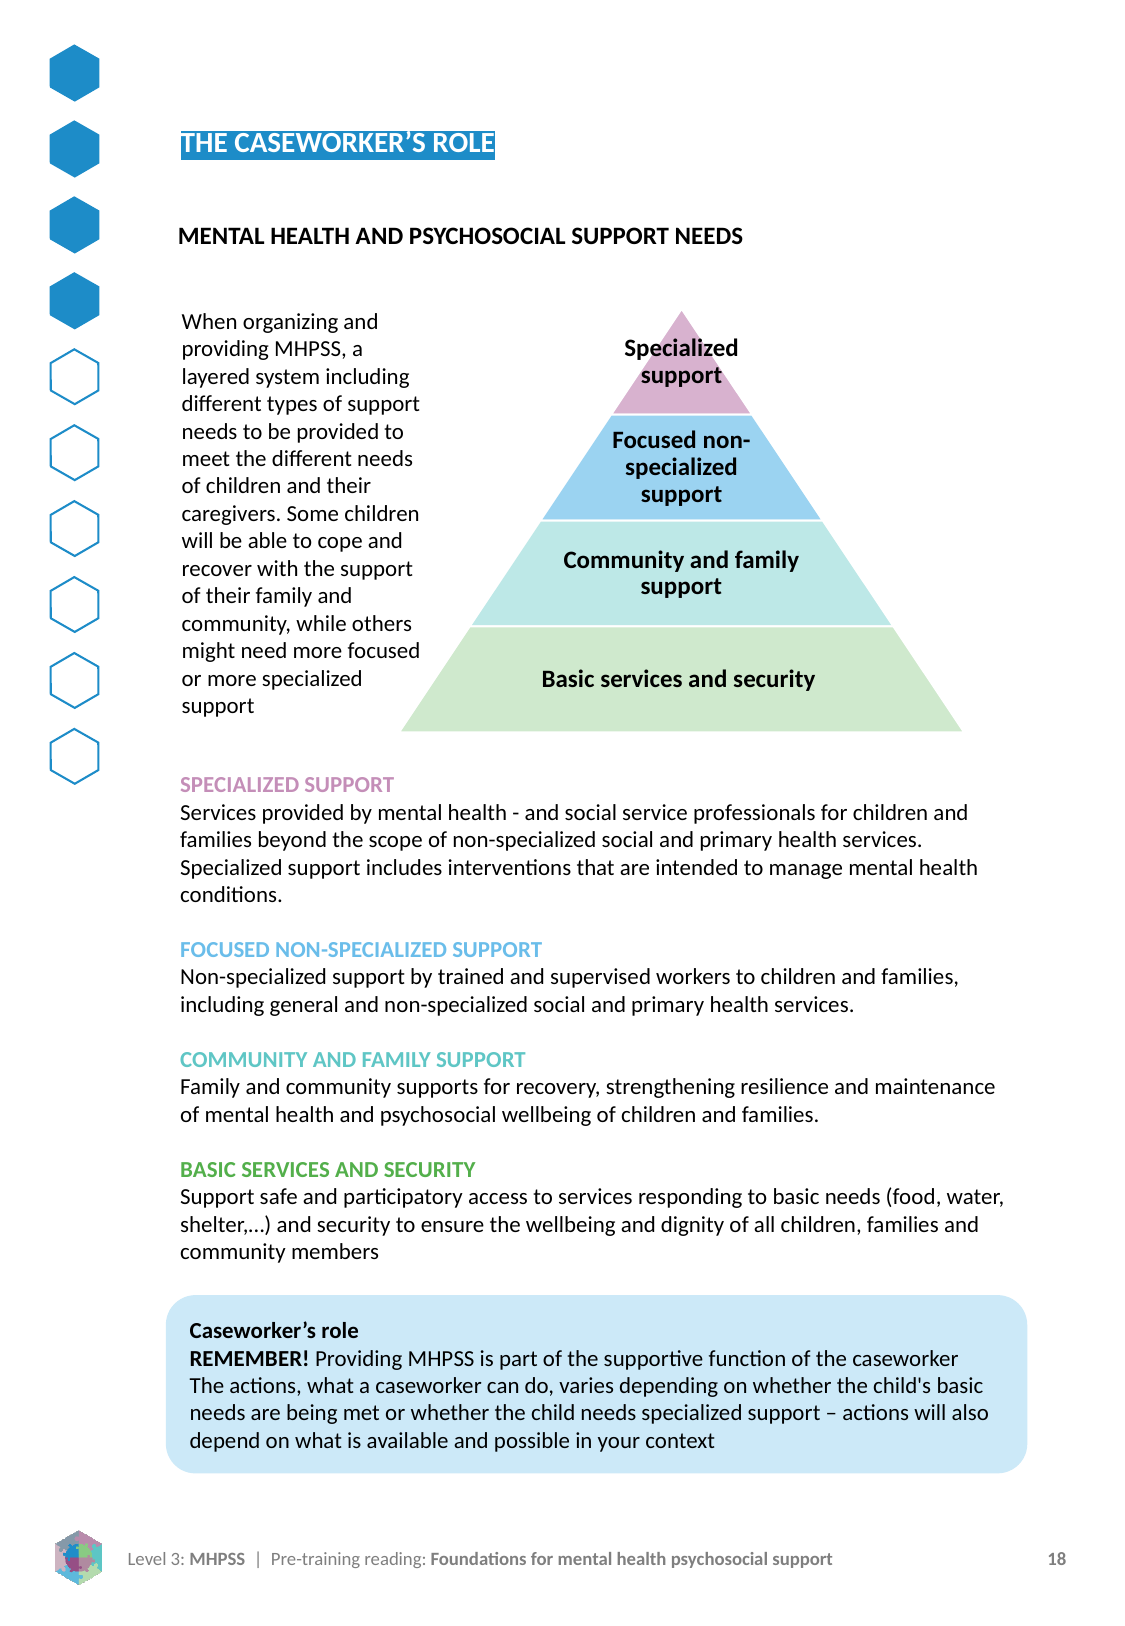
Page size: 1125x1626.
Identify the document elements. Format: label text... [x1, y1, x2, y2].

text_box MENTAL HEALTH AND PSYCHOSOCIAL SUPPORT NEEDS [162, 212, 1025, 258]
text_box [50, 121, 99, 177]
picture [55, 1530, 102, 1585]
text_box Caseworker’s role REMEMBER! Providing MHPSS is part of the supportive function of the caseworker The actions, what a caseworker can do, varies depending on whether the child's basic needs are being met or whether the child needs specialized support – actions will also depend on what is available and possible in your context [165, 1295, 1028, 1474]
text_box [50, 728, 99, 784]
text_box [50, 425, 99, 481]
text_box [50, 501, 99, 557]
text_box [50, 349, 99, 405]
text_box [398, 308, 965, 733]
text_box When organizing and providing MHPSS, a layered system including different types of support needs to be provided to meet the different needs of children and their caregivers. Some children will be able to cope and recover with the support of their family and community, while others might need more focused or more specialized support [166, 298, 450, 781]
text_box [50, 197, 99, 253]
text_box [50, 577, 99, 632]
text_box [50, 45, 99, 101]
text_box [50, 653, 99, 708]
text_box THE CASEWORKER’S ROLE [165, 115, 1028, 166]
text_box SPECIALIZED SUPPORT Services provided by mental health - and social service professionals for children and families beyond the scope of non-specialized social and primary health services. Specialized support includes interventions that are intended to manage mental health conditions. FOCUSED NON-SPECIALIZED SUPPORT Non-specialized support by trained and supervised workers to children and families, including general and non-specialized social and primary health services. COMMUNITY AND FAMILY SUPPORT Family and community supports for recovery, strengthening resilience and maintenance of mental health and psychosocial wellbeing of children and families. BASIC SERVICES AND SECURITY Support safe and participatory access to services responding to basic needs (food, water, shelter,…) and security to ensure the wellbeing and dignity of all children, families and community members [165, 786, 1027, 1248]
text_box [50, 273, 99, 329]
